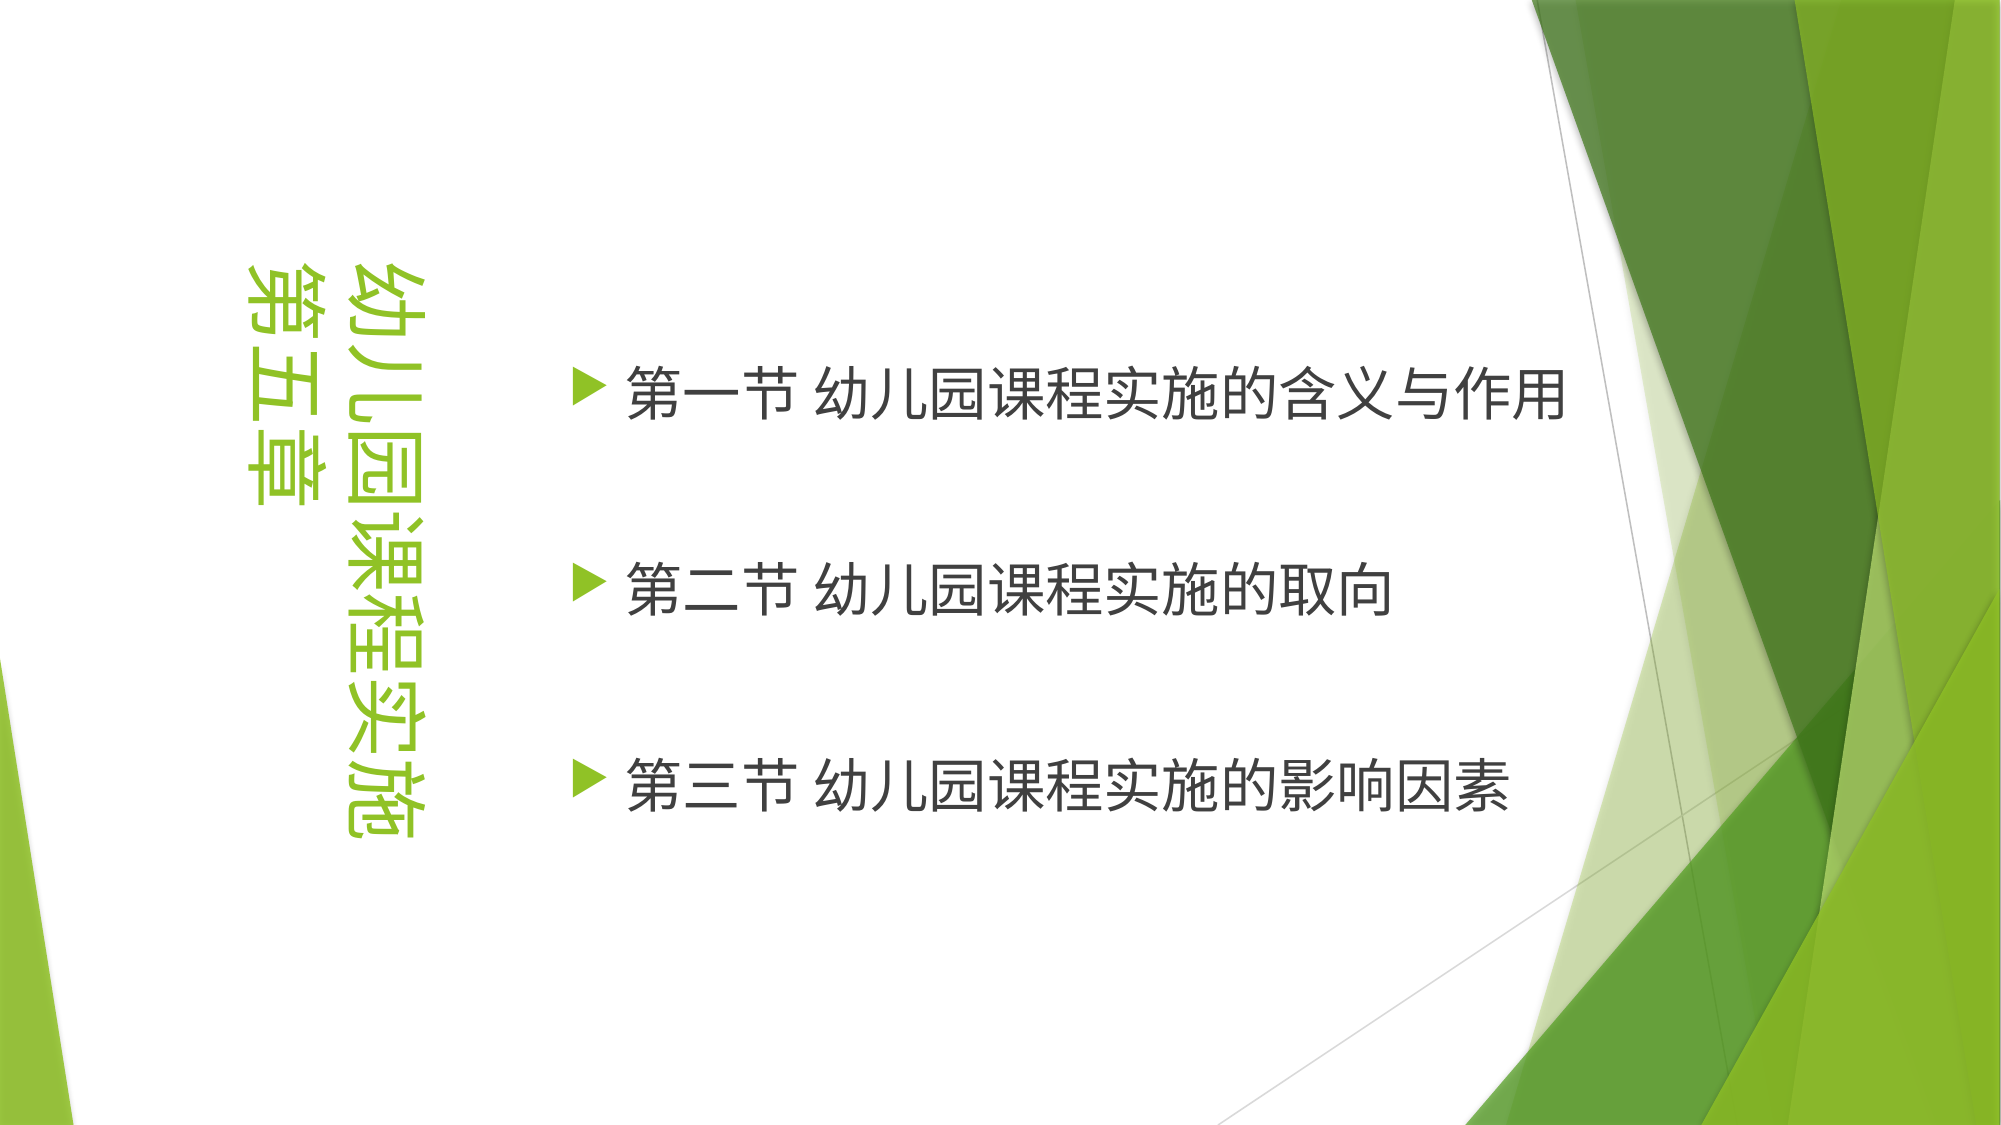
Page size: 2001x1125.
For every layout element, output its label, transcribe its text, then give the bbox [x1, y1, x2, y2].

list 第一节 幼儿园课程实施的含义与作用 第二节 幼儿园课程实施的取向 第三节 幼儿园课程实施的影响因素 [553, 244, 1609, 880]
text_box 幼儿园课程实施 第五章 [214, 244, 447, 880]
